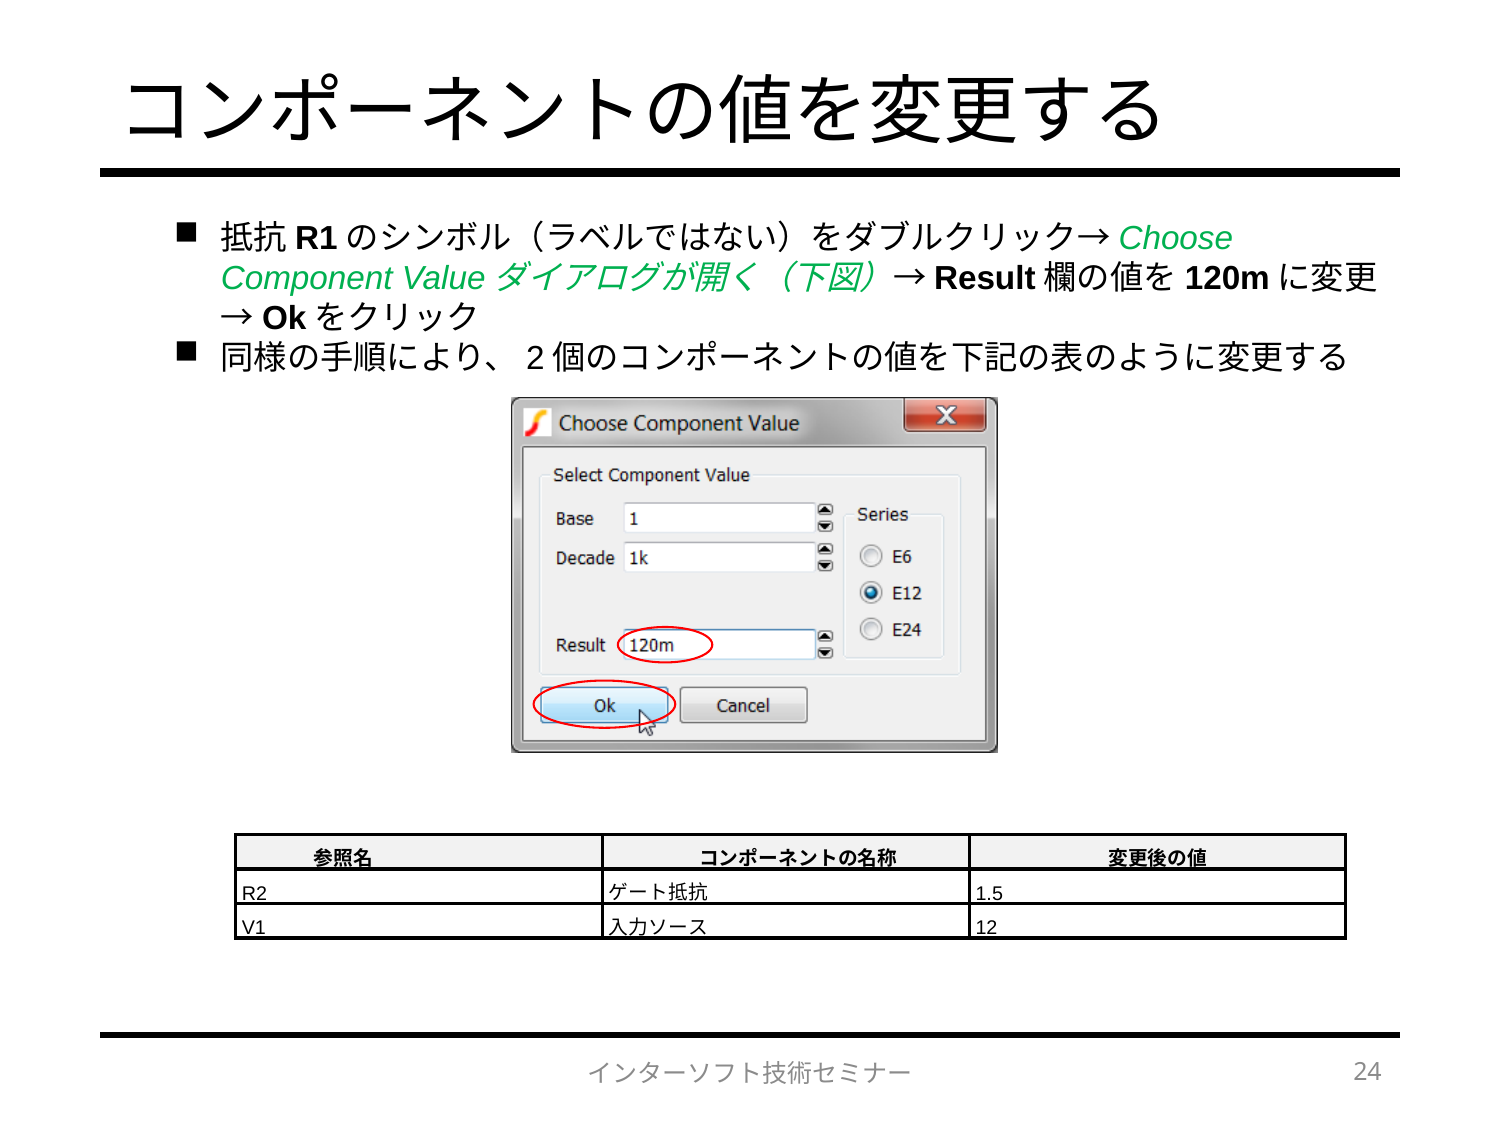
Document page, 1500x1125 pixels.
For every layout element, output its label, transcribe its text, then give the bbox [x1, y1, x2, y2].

picture [138, 832, 1362, 978]
text_box 抵抗R1のシンボル（ラベルではない）をダブルクリック→Choose Component Valueダイアログが開く（下図）→Result欄の値を120mに変更→Okをクリック 同様の手順により、2個のコンポーネントの値を下記の表のように変更する [159, 208, 1397, 384]
slide_number 24 [1059, 1042, 1397, 1103]
title コンポーネントの値を変更する [103, 59, 1403, 167]
picture [511, 397, 998, 753]
footer インターソフト技術セミナー [496, 1042, 1004, 1103]
